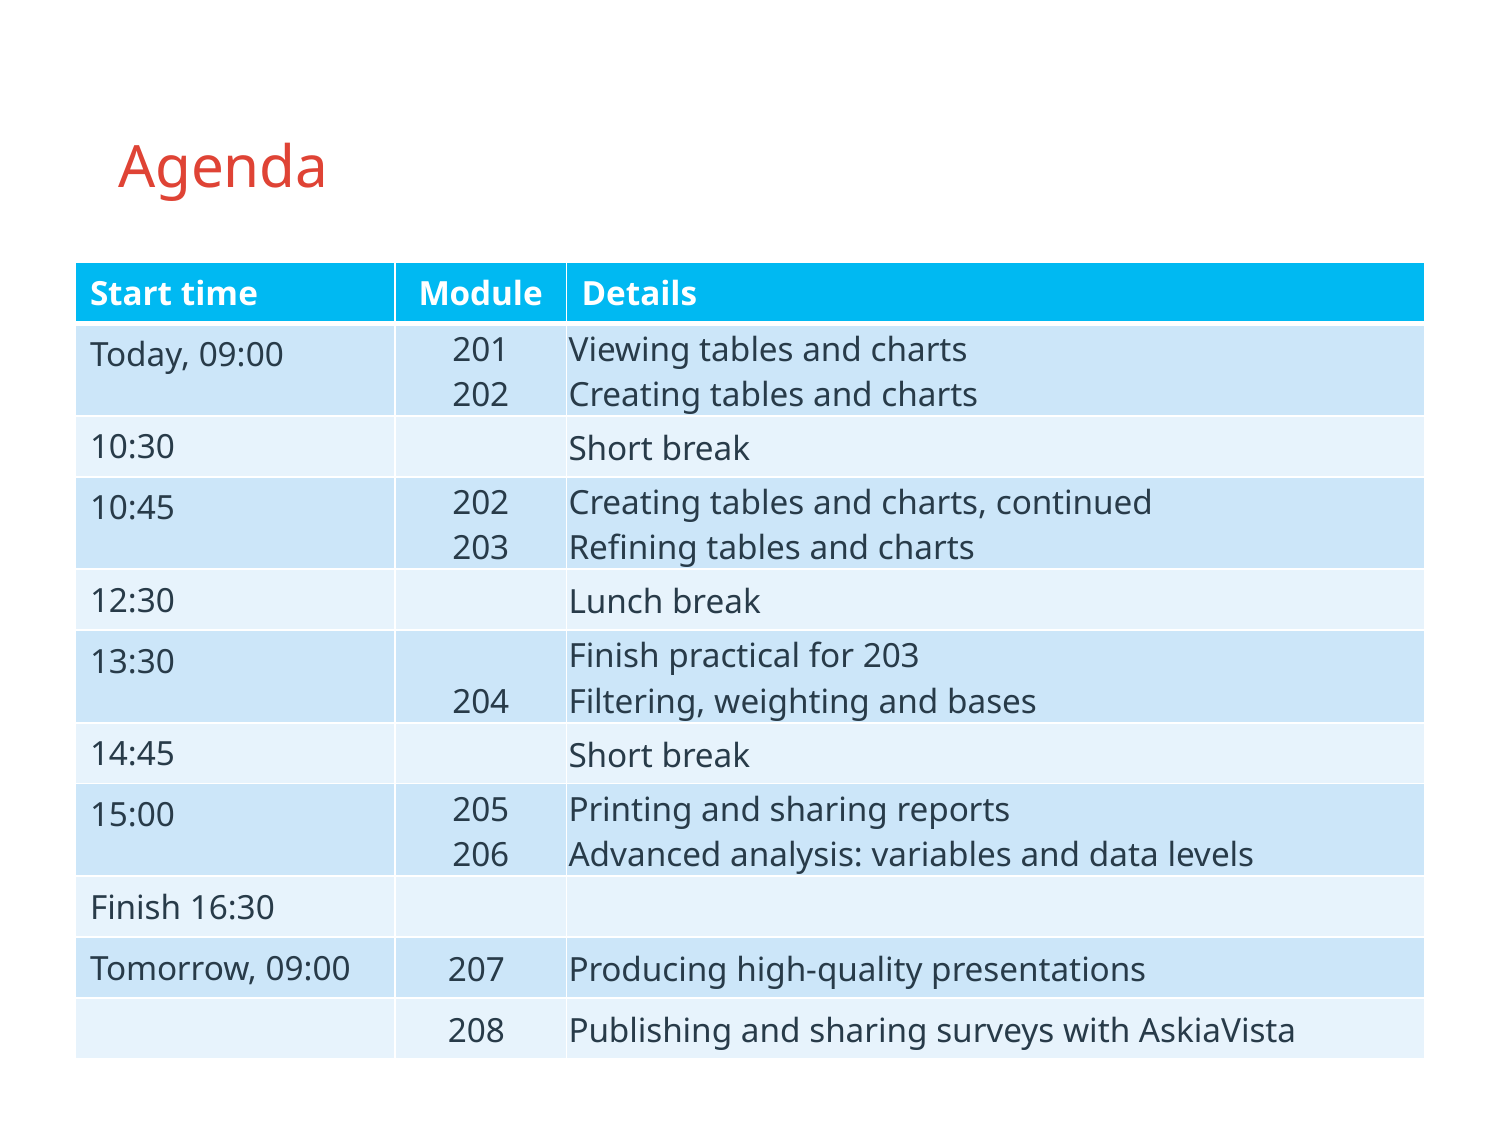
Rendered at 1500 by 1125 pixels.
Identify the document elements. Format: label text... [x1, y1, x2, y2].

table_cell [396, 570, 566, 629]
table_cell 13:30 [76, 631, 394, 722]
table_cell [567, 877, 1424, 936]
table_cell 10:30 [76, 417, 394, 476]
table_header Module [396, 263, 566, 321]
table_cell Tomorrow, 09:00 [76, 938, 394, 997]
table_cell 10:45 [76, 478, 394, 568]
table_cell [76, 999, 394, 1058]
table_header Details [567, 263, 1424, 321]
table_cell Lunch break [567, 570, 1424, 629]
table_cell 205 206 [396, 784, 566, 875]
table_cell Finish 16:30 [76, 877, 394, 936]
table_cell Finish practical for 203 Filtering, weighting and bases [567, 631, 1424, 722]
table_cell 208 [396, 999, 566, 1058]
table_cell 207 [396, 938, 566, 997]
table_cell 202 203 [396, 478, 566, 568]
table_cell Today, 09:00 [76, 326, 394, 415]
table_cell Creating tables and charts, continued Refining tables and charts [567, 478, 1424, 568]
table_cell 204 [396, 631, 566, 722]
table_cell Short break [567, 417, 1424, 476]
table_cell 201 202 [396, 326, 566, 415]
table_cell Publishing and sharing surveys with AskiaVista [567, 999, 1424, 1058]
table_cell Viewing tables and charts Creating tables and charts [567, 326, 1424, 415]
table_cell Producing high-quality presentations [567, 938, 1424, 997]
title Agenda [103, 59, 1397, 262]
table_cell 12:30 [76, 570, 394, 629]
table_cell [396, 877, 566, 936]
table_cell Printing and sharing reports Advanced analysis: variables and data levels [567, 784, 1424, 875]
table_cell 15:00 [76, 784, 394, 875]
table_cell [396, 417, 566, 476]
table_header Start time [76, 263, 394, 321]
table_cell Short break [567, 724, 1424, 783]
table_cell 14:45 [76, 724, 394, 783]
table_cell [396, 724, 566, 783]
